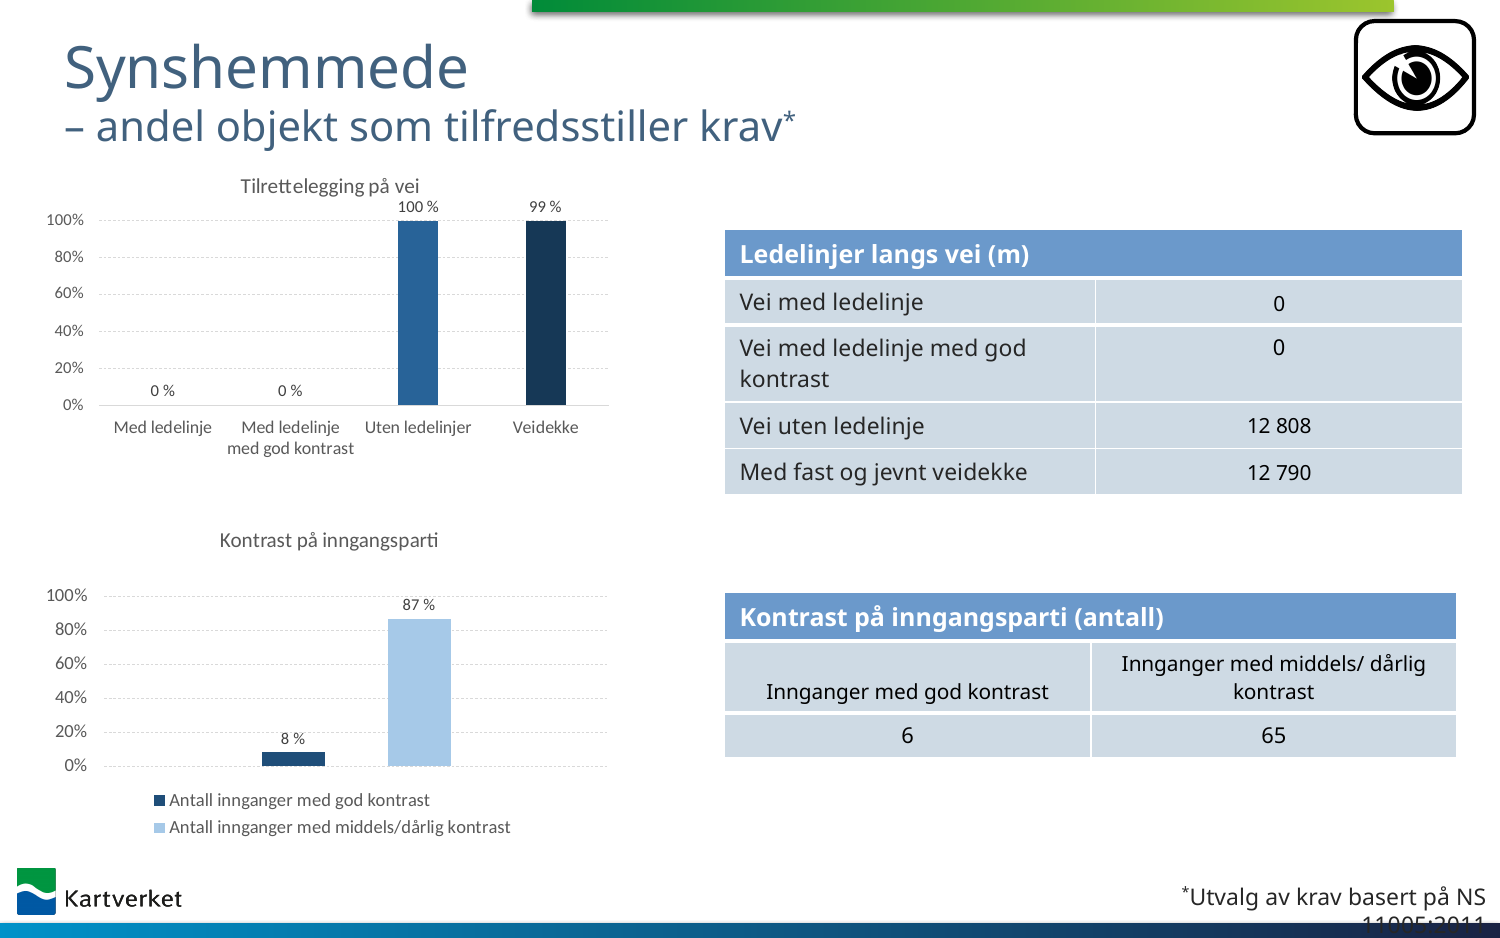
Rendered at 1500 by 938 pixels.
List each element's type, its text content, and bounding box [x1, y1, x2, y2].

text_box Synshemmede – andel objekt som tilfredsstiller krav* [49, 24, 1431, 158]
table_header Ledelinjer langs vei (m) [725, 230, 1462, 276]
table_cell 0 [1096, 327, 1462, 401]
table_cell Vei uten ledelinje [725, 403, 1095, 448]
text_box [1355, 20, 1475, 134]
table_header Kontrast på inngangsparti (antall) [725, 593, 1456, 639]
picture [41, 520, 618, 846]
table_cell Innganger med god kontrast [725, 643, 1090, 711]
table_cell Vei med ledelinje med god kontrast [725, 327, 1095, 401]
table_cell Vei med ledelinje [725, 280, 1095, 323]
table_cell 6 [725, 715, 1090, 757]
text_box *Utvalg av krav basert på NS 11005:2011 [1068, 873, 1500, 938]
picture [41, 166, 619, 492]
table_cell 0 [1096, 280, 1462, 323]
table_cell 65 [1092, 715, 1456, 757]
table_cell Med fast og jevnt veidekke [725, 449, 1095, 494]
table_cell 12 808 [1096, 403, 1462, 448]
table_cell 12 790 [1096, 449, 1462, 494]
table_cell Innganger med middels/ dårlig kontrast [1092, 643, 1456, 711]
